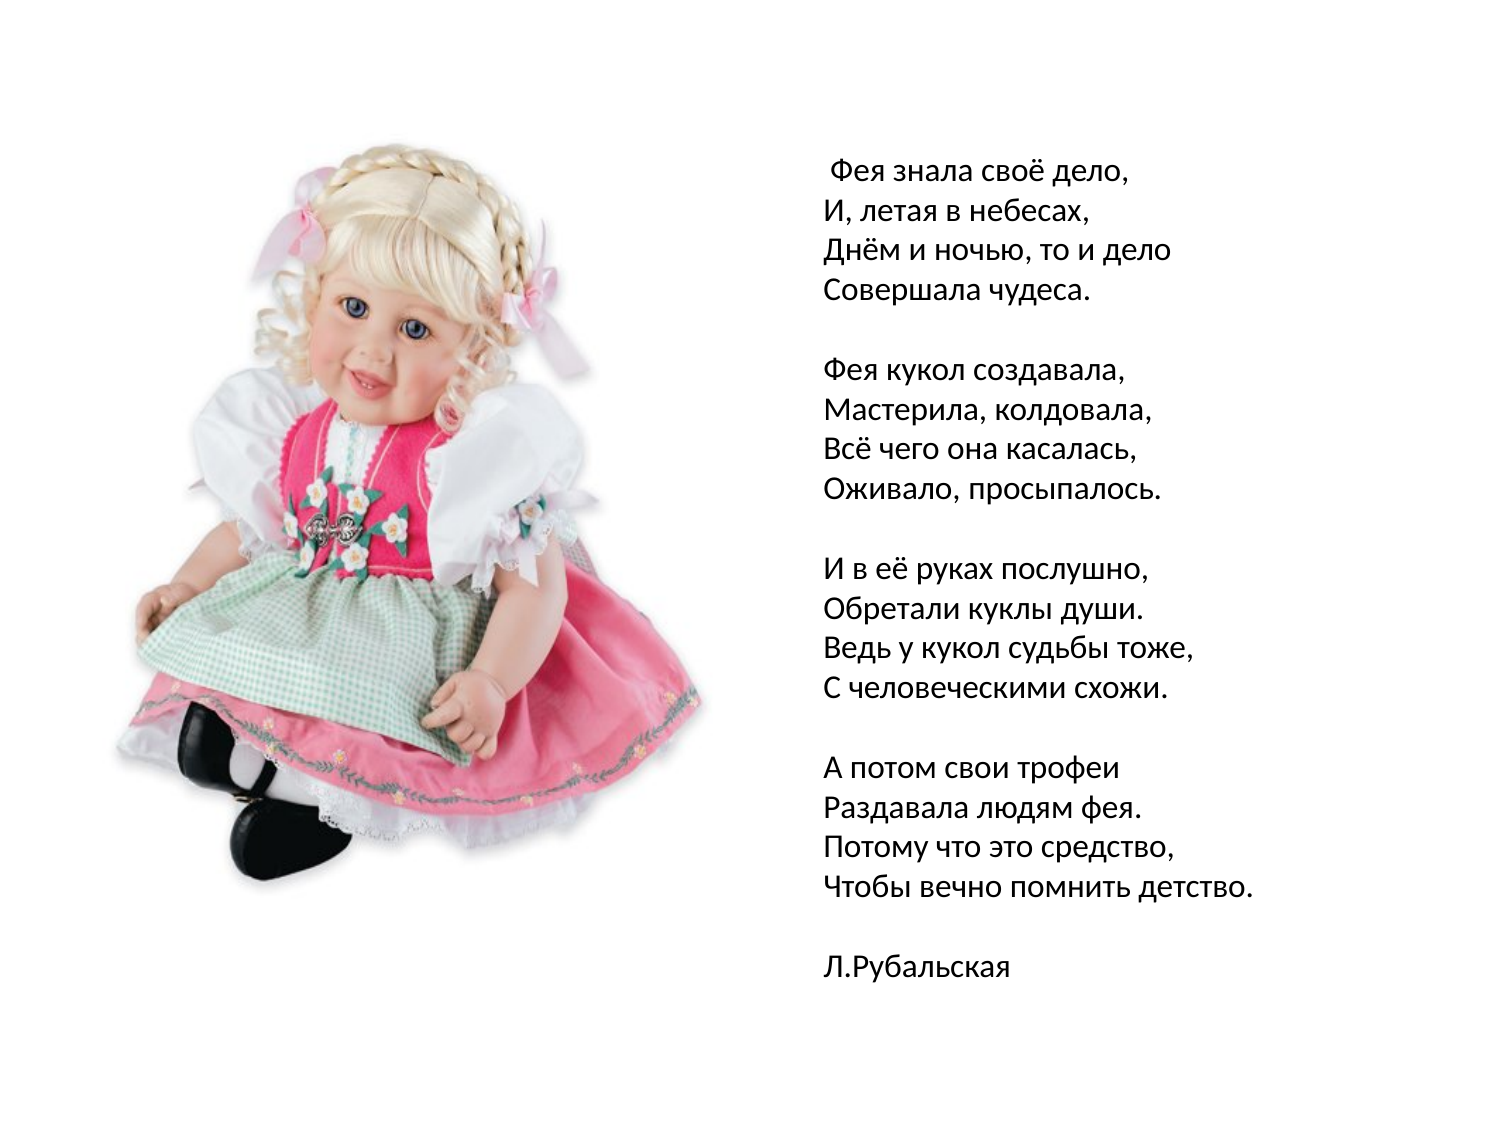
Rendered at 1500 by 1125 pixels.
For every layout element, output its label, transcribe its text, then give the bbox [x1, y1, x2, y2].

list Фея знала своё дело, И, летая в небесах, Днём и ночью, то и дело Совершала чудеса. Фея кукол создавала, Мастерила, колдовала, Всё чего она касалась, Оживало, просыпалось. И в её руках послушно, Обретали куклы души. Ведь у кукол судьбы тоже, С человеческими схожи. А потом свои трофеи Раздавала людям фея. Потому что это средство, Чтобы вечно помнить детство. Л.Рубальская [762, 140, 1425, 1005]
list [58, 70, 735, 1013]
